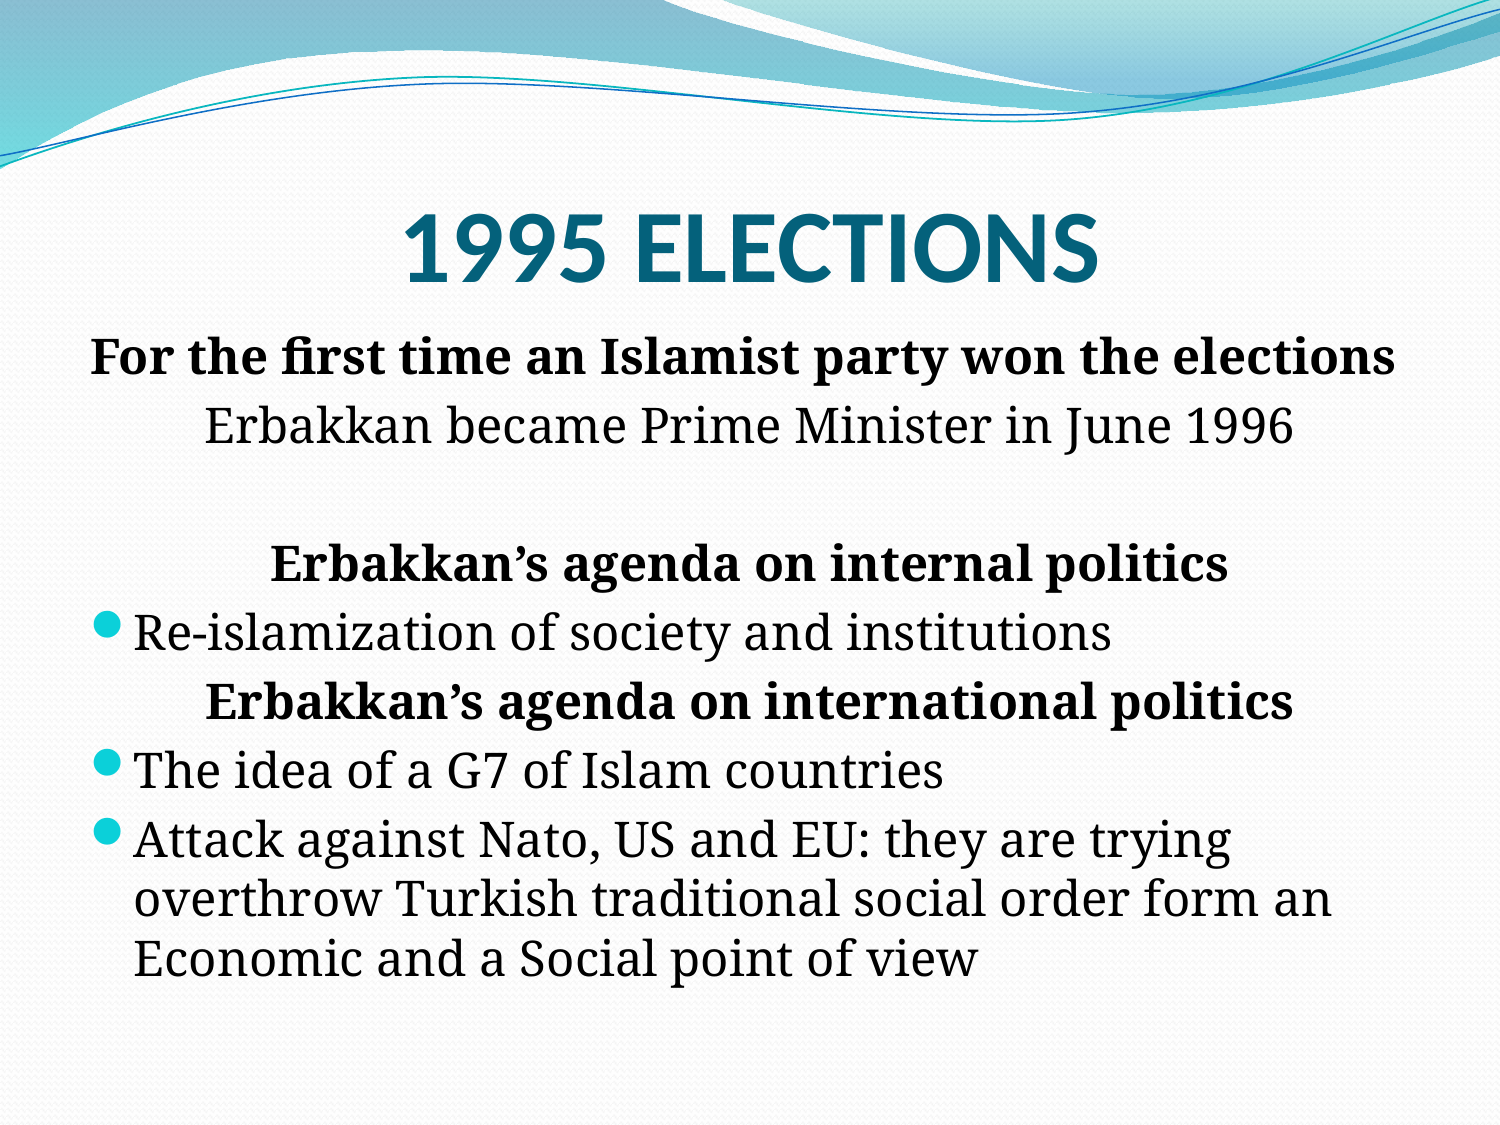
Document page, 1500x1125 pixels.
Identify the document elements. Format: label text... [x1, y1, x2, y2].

list For the first time an Islamist party won the elections Erbakkan became Prime Minister in June 1996 Erbakkan’s agenda on internal politics Re-islamization of society and institutions Erbakkan’s agenda on international politics The idea of a G7 of Islam countries Attack against Nato, US and EU: they are trying overthrow Turkish traditional social order form an Economic and a Social point of view [75, 317, 1425, 1038]
title 1995 ELECTIONS [75, 115, 1425, 303]
